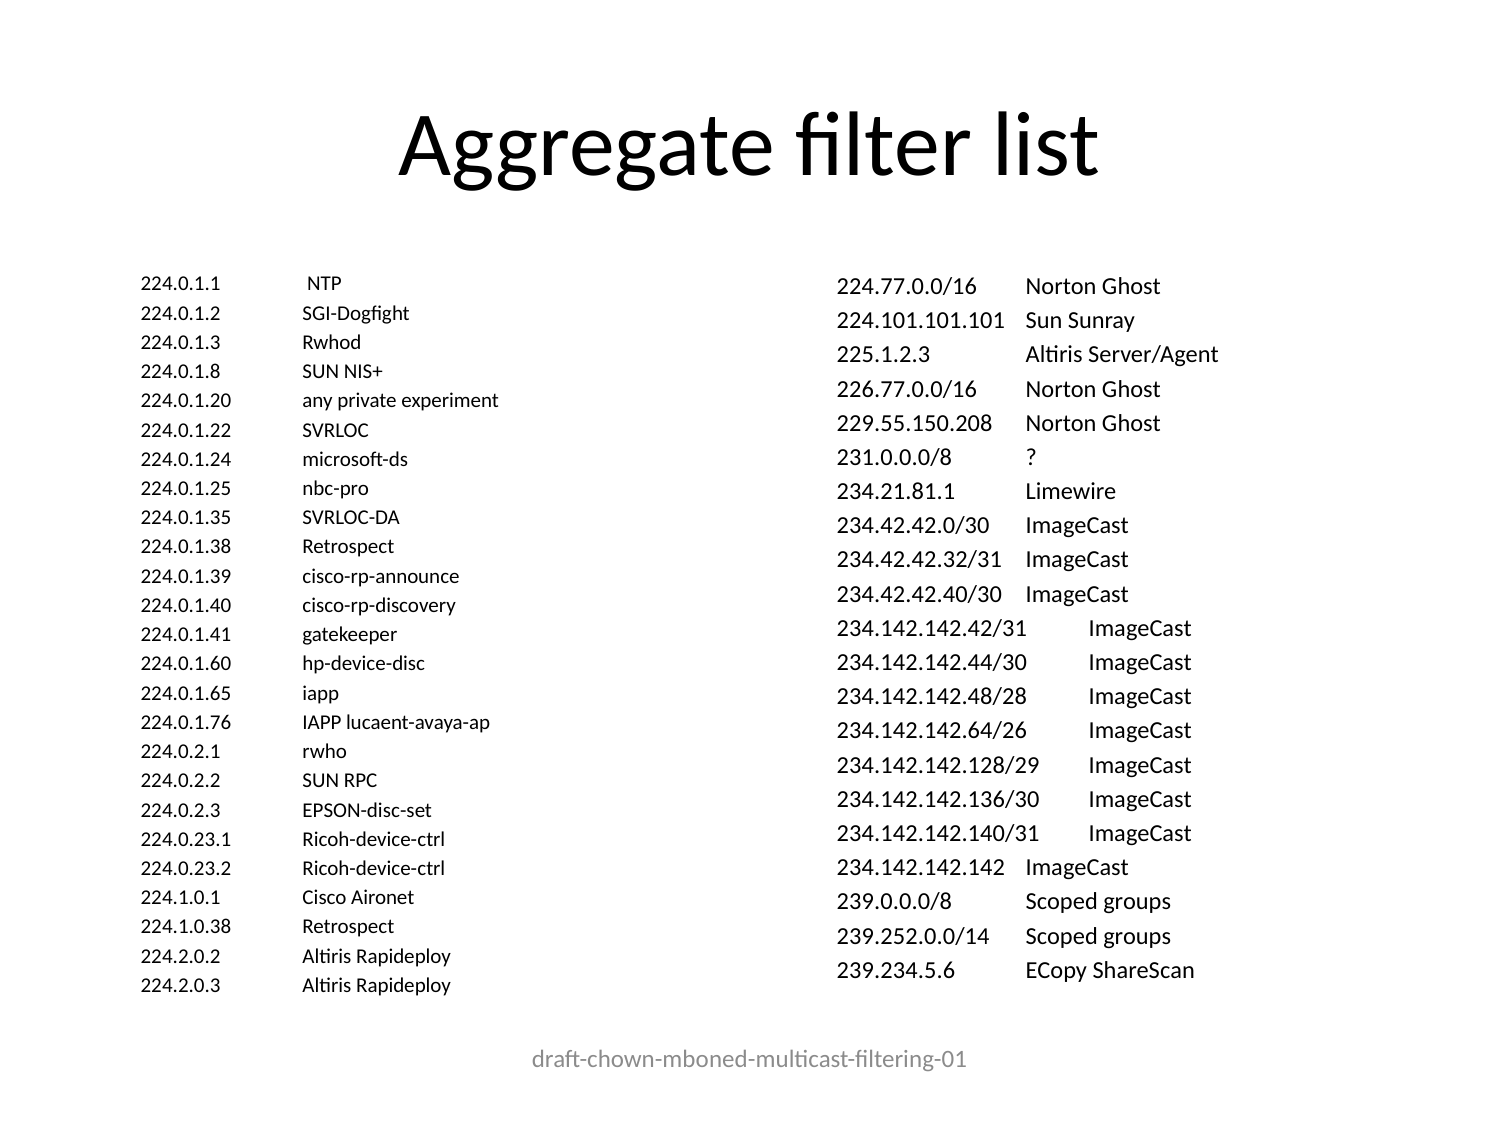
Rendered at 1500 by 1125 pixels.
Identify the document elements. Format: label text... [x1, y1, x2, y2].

list 224.77.0.0/16 Norton Ghost 224.101.101.101 Sun Sunray 225.1.2.3 Altiris Server/Agent 226.77.0.0/16 Norton Ghost 229.55.150.208 Norton Ghost 231.0.0.0/8 ? 234.21.81.1 Limewire 234.42.42.0/30 ImageCast 234.42.42.32/31 ImageCast 234.42.42.40/30 ImageCast 234.142.142.42/31 ImageCast 234.142.142.44/30 ImageCast 234.142.142.48/28 ImageCast 234.142.142.64/26 ImageCast 234.142.142.128/29 ImageCast 234.142.142.136/30 ImageCast 234.142.142.140/31 ImageCast 234.142.142.142 ImageCast 239.0.0.0/8 Scoped groups 239.252.0.0/14 Scoped groups 239.234.5.6 ECopy ShareScan [762, 262, 1425, 1005]
footer draft-chown-mboned-multicast-filtering-01 [512, 1042, 988, 1103]
list 224.0.1.1 NTP 224.0.1.2 SGI-Dogfight 224.0.1.3 Rwhod 224.0.1.8 SUN NIS+ 224.0.1.20 any private experiment 224.0.1.22 SVRLOC 224.0.1.24 microsoft-ds 224.0.1.25 nbc-pro 224.0.1.35 SVRLOC-DA 224.0.1.38 Retrospect 224.0.1.39 cisco-rp-announce 224.0.1.40 cisco-rp-discovery 224.0.1.41 gatekeeper 224.0.1.60 hp-device-disc 224.0.1.65 iapp 224.0.1.76 IAPP lucaent-avaya-ap 224.0.2.1 rwho 224.0.2.2 SUN RPC 224.0.2.3 EPSON-disc-set 224.0.23.1 Ricoh-device-ctrl 224.0.23.2 Ricoh-device-ctrl 224.1.0.1 Cisco Aironet 224.1.0.38 Retrospect 224.2.0.2 Altiris Rapideploy 224.2.0.3 Altiris Rapideploy [75, 262, 738, 1005]
title Aggregate filter list [75, 45, 1425, 233]
